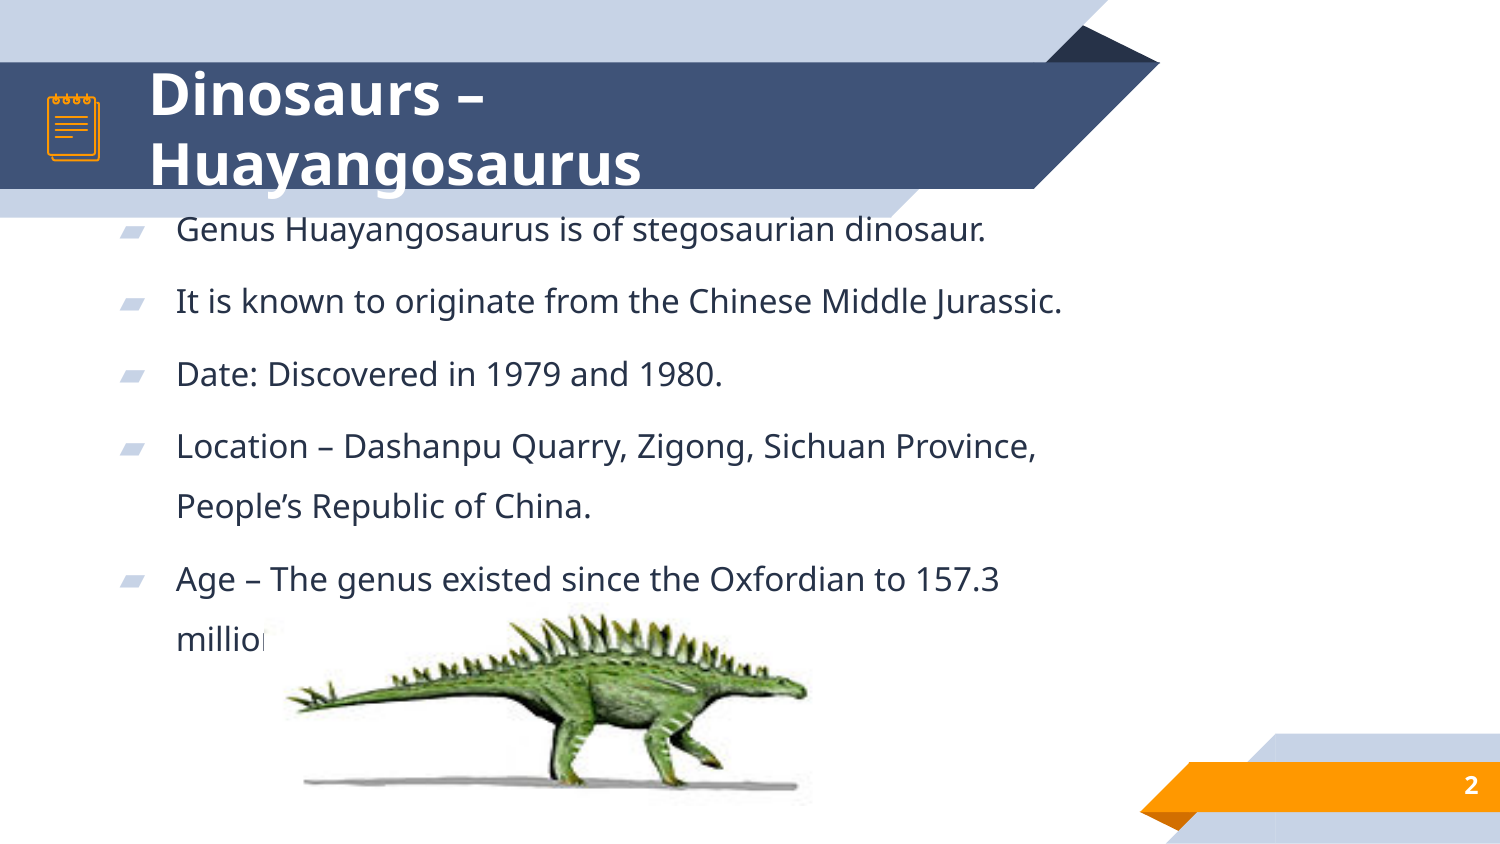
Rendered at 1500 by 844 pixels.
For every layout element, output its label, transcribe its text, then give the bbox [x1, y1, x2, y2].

picture [263, 602, 823, 806]
slide_number 2 [1249, 760, 1494, 813]
list Genus Huayangosaurus is of stegosaurian dinosaur. It is known to originate from the Chinese Middle Jurassic. Date: Discovered in 1979 and 1980. Location – Dashanpu Quarry, Zigong, Sichuan Province, People’s Republic of China. Age – The genus existed since the Oxfordian to 157.3 million years ago [29, 173, 1101, 678]
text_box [47, 93, 100, 161]
title Dinosaurs – Huayangosaurus [133, 64, 997, 173]
